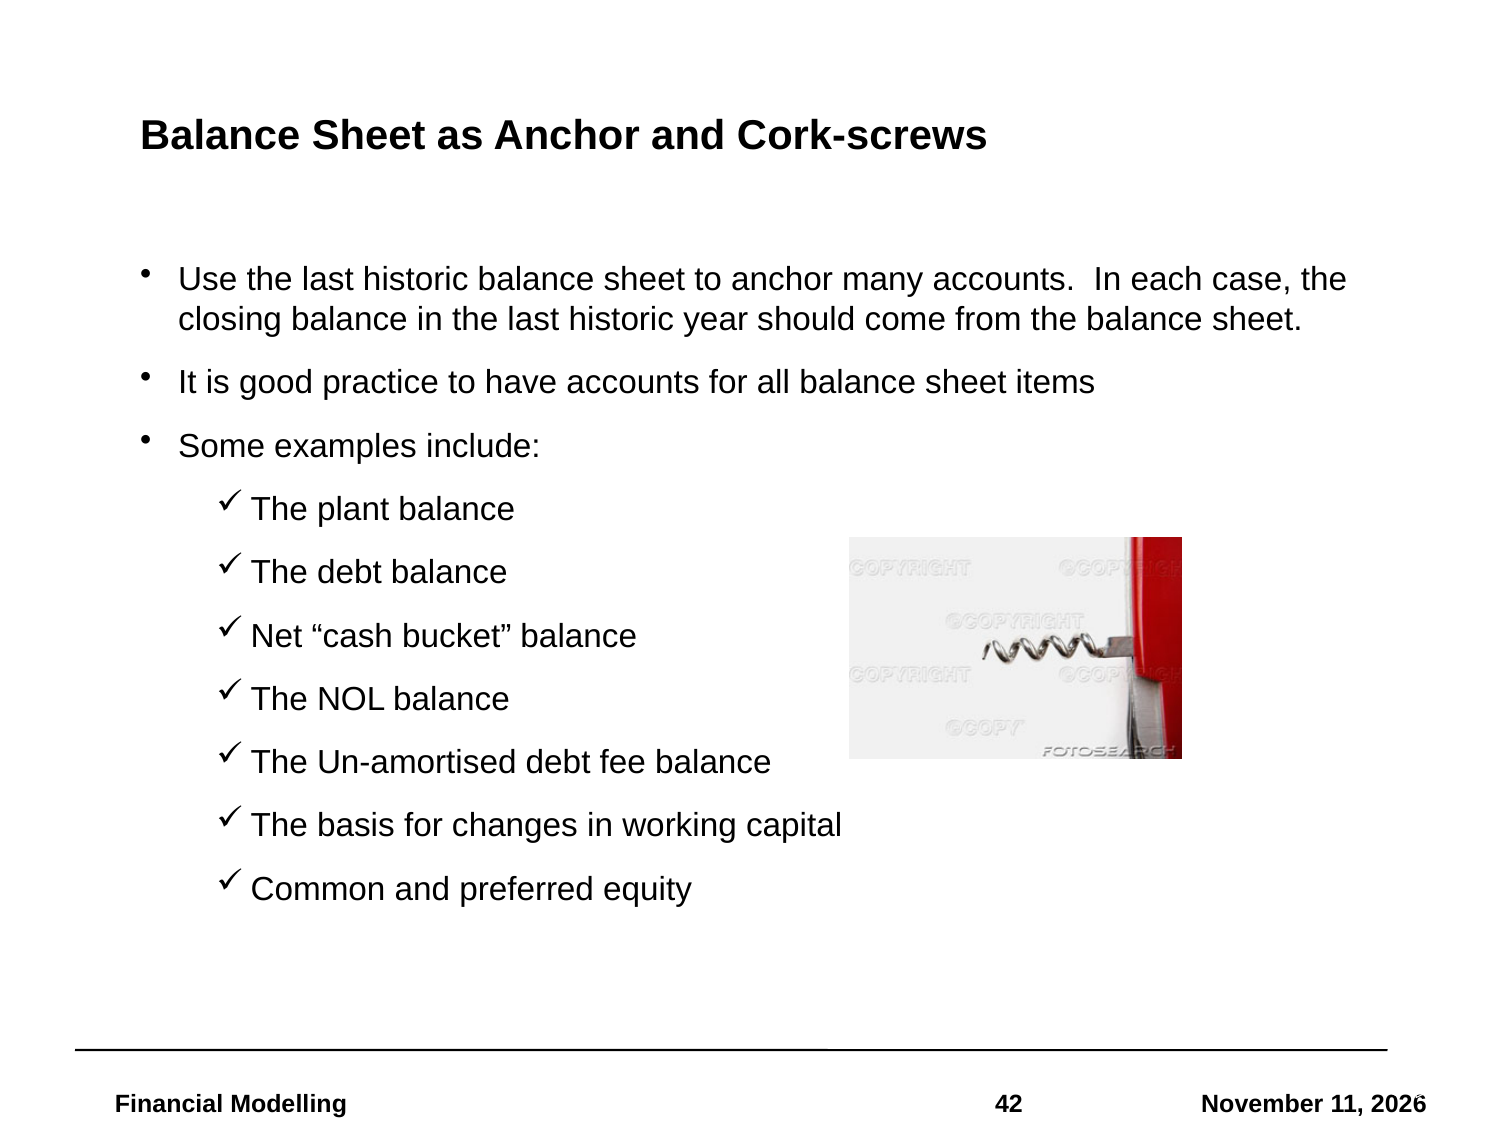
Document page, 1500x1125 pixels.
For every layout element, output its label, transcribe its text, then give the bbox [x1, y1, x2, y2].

picture [849, 537, 1182, 759]
title Balance Sheet as Anchor and Cork-screws [124, 99, 1413, 226]
list Use the last historic balance sheet to anchor many accounts. In each case, the closing balance in the last historic year should come from the balance sheet. It is good practice to have accounts for all balance sheet items Some examples include: The plant balance The debt balance Net “cash bucket” balance The NOL balance The Un-amortised debt fee balance The basis for changes in working capital Common and preferred equity [124, 249, 1413, 1001]
